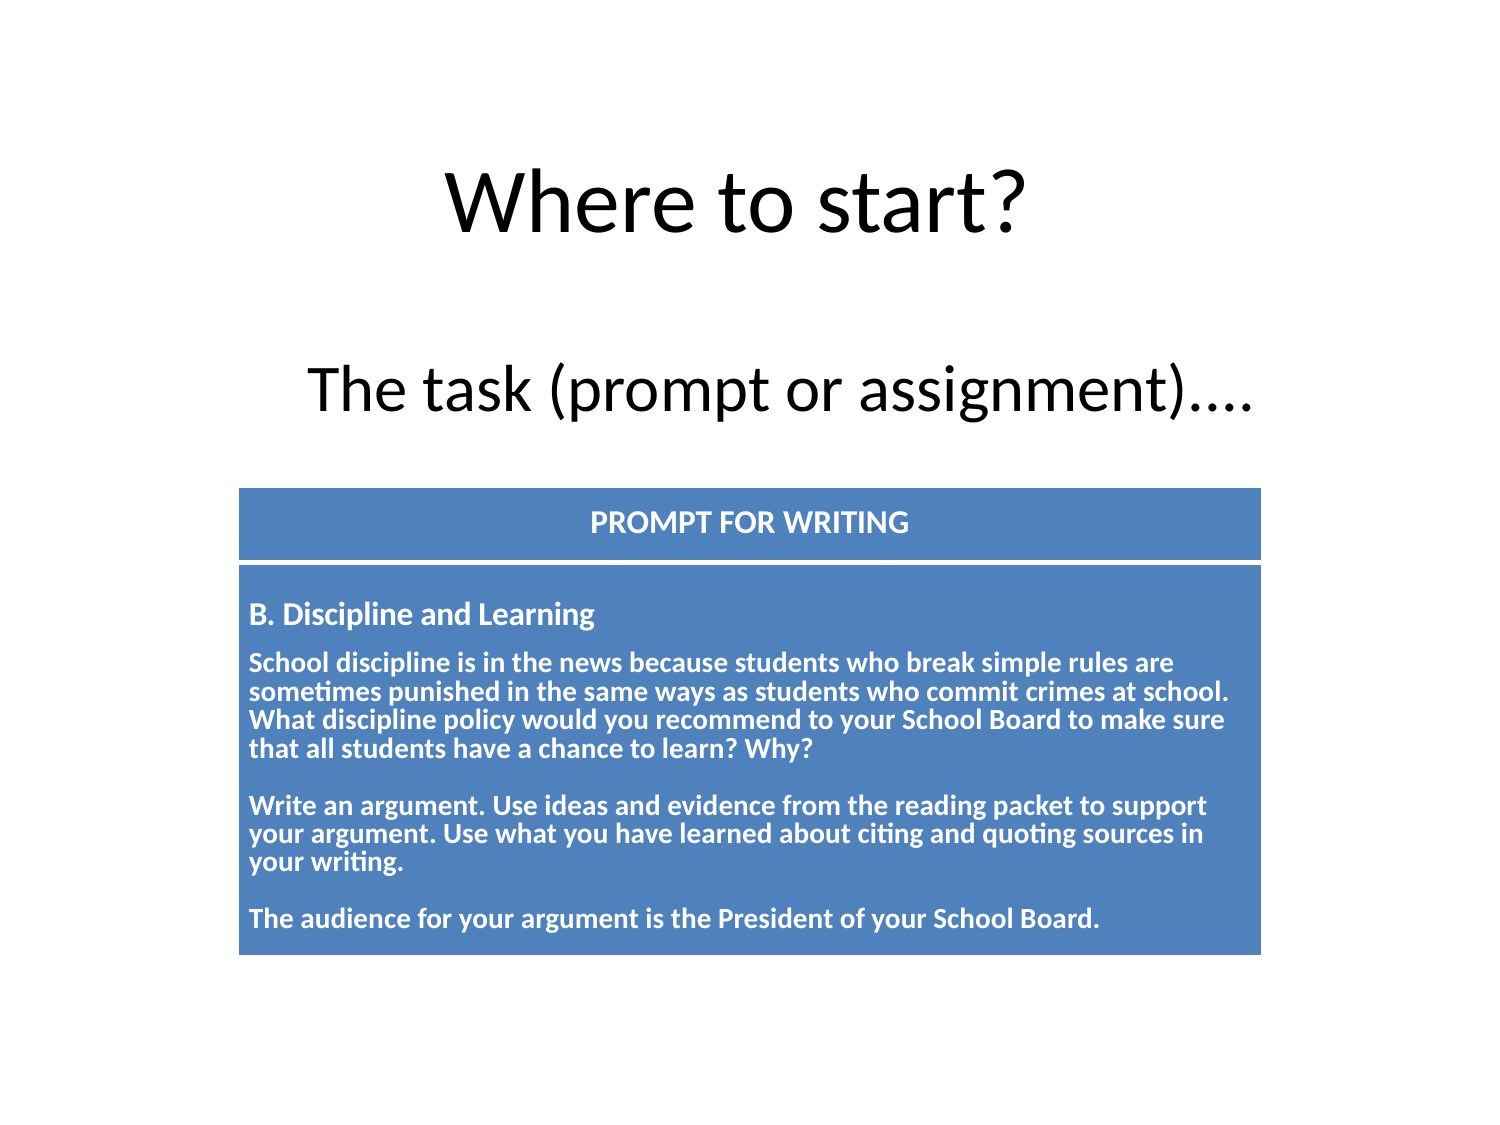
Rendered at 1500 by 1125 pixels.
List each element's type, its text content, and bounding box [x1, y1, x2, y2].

table_cell B. Discipline and Learning School discipline is in the news because students who break simple rules are sometimes punished in the same ways as students who commit crimes at school. What discipline policy would you recommend to your School Board to make sure that all students have a chance to learn? Why? Write an argument. Use ideas and evidence from the reading packet to support your argument. Use what you have learned about citing and quoting sources in your writing. The audience for your argument is the President of your School Board. [239, 565, 1261, 955]
subtitle The task (prompt or assignment).... [262, 337, 1300, 500]
table_header PROMPT FOR WRITING [239, 488, 1261, 560]
title Where to start? [99, 75, 1375, 317]
